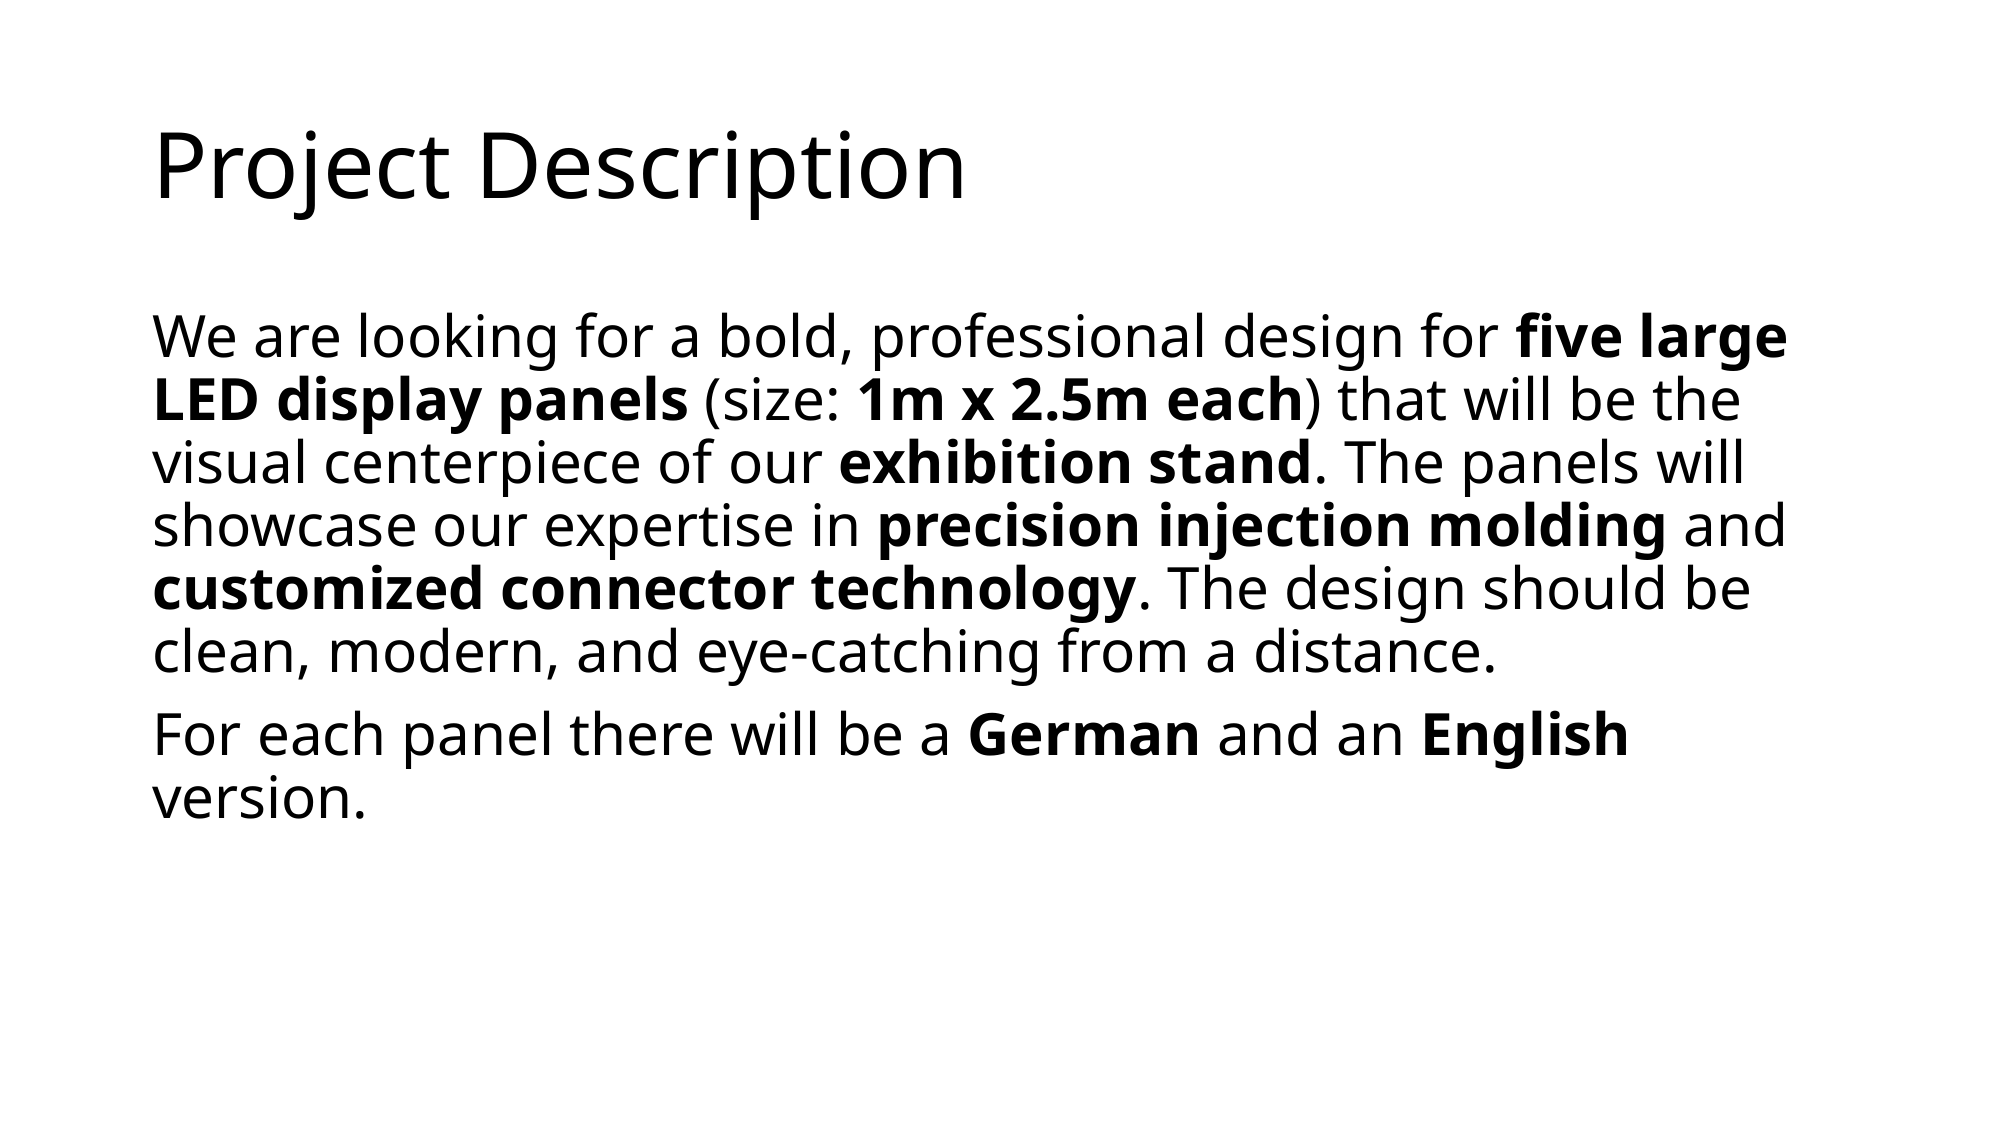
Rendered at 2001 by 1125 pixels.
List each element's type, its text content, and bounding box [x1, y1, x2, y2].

list We are looking for a bold, professional design for five large LED display panels (size: 1m x 2.5m each) that will be the visual centerpiece of our exhibition stand. The panels will showcase our expertise in precision injection molding and customized connector technology. The design should be clean, modern, and eye-catching from a distance. For each panel there will be a German and an English version. [137, 299, 1863, 1014]
title Project Description [137, 59, 1863, 278]
